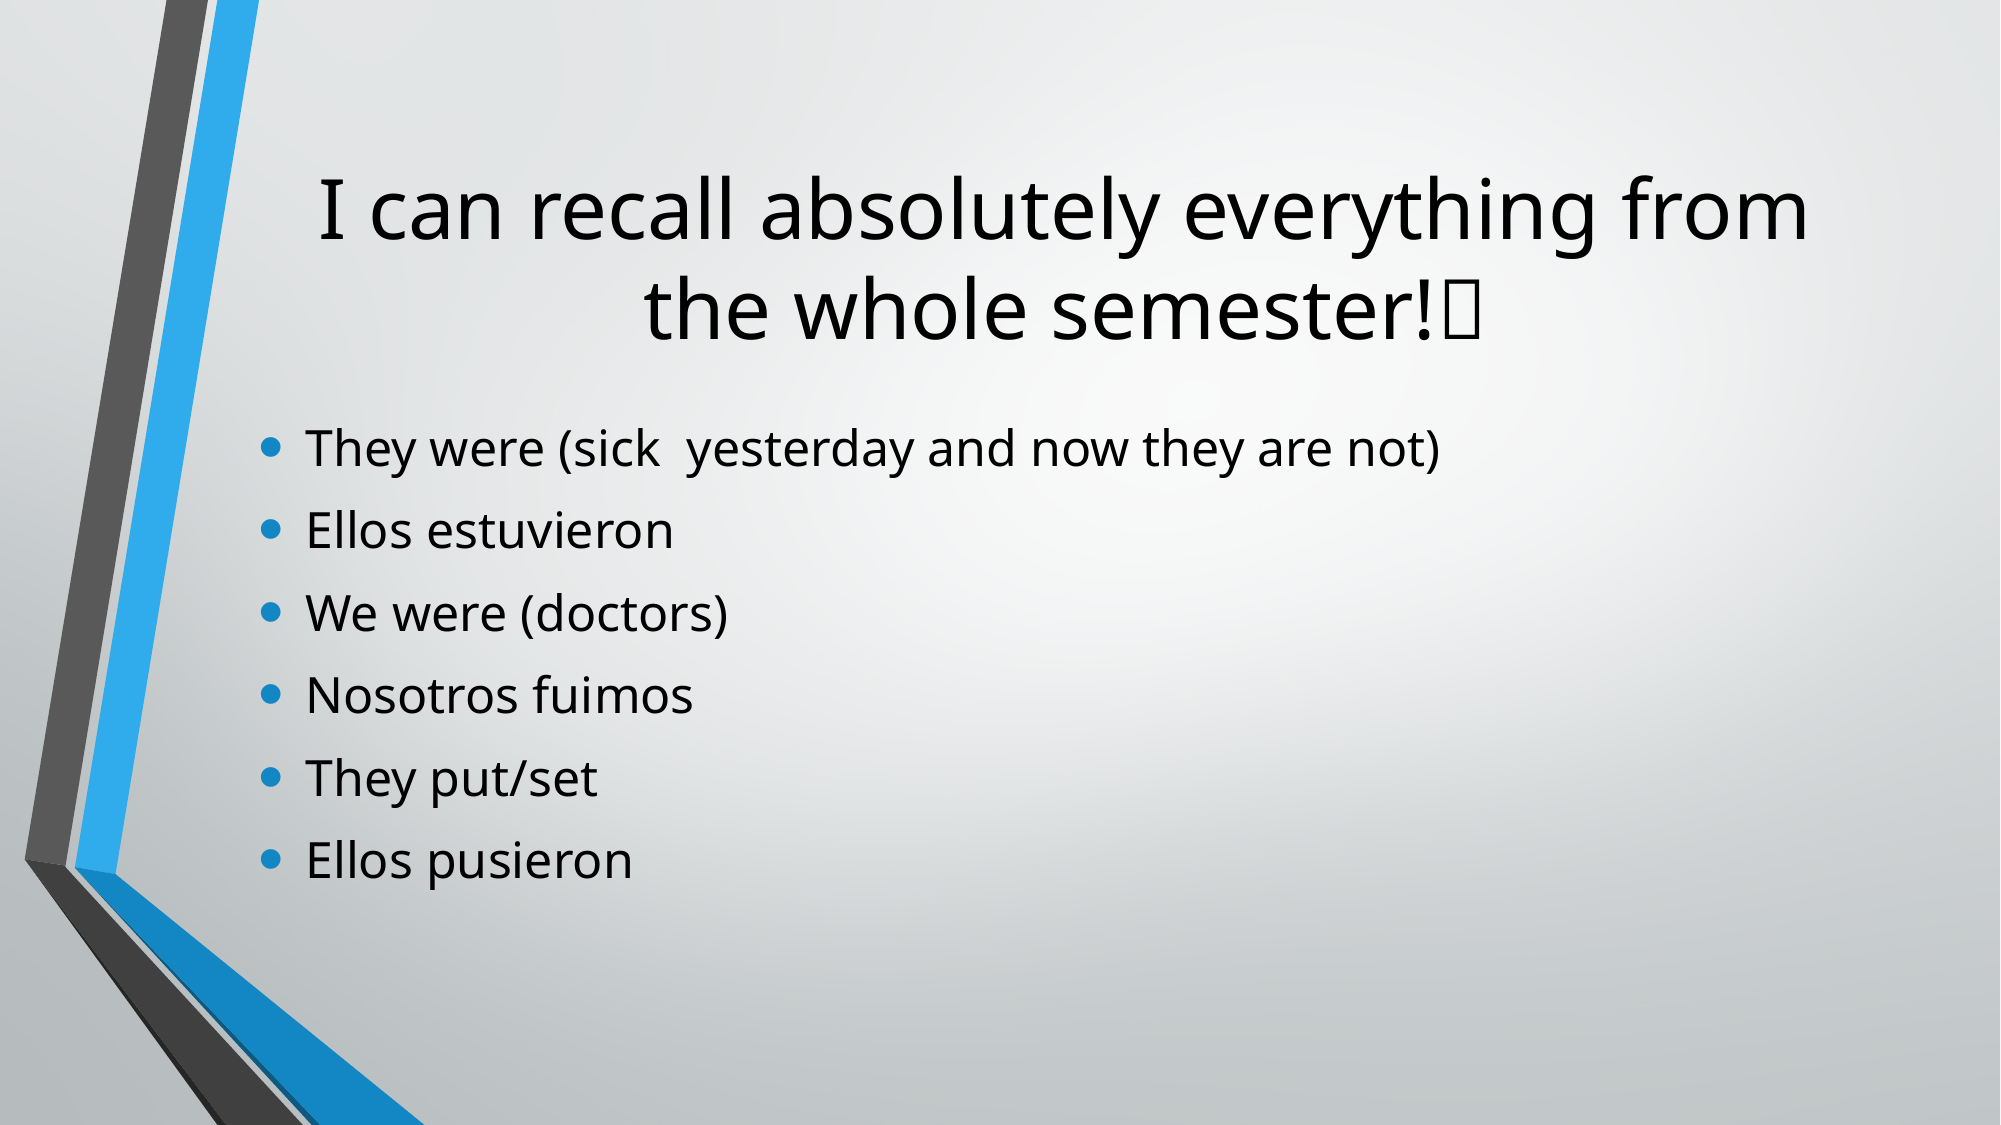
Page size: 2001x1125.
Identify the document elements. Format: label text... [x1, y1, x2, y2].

title I can recall absolutely everything from the whole semester! [243, 112, 1887, 400]
list They were (sick yesterday and now they are not) Ellos estuvieron We were (doctors) Nosotros fuimos They put/set Ellos pusieron [243, 437, 1887, 950]
